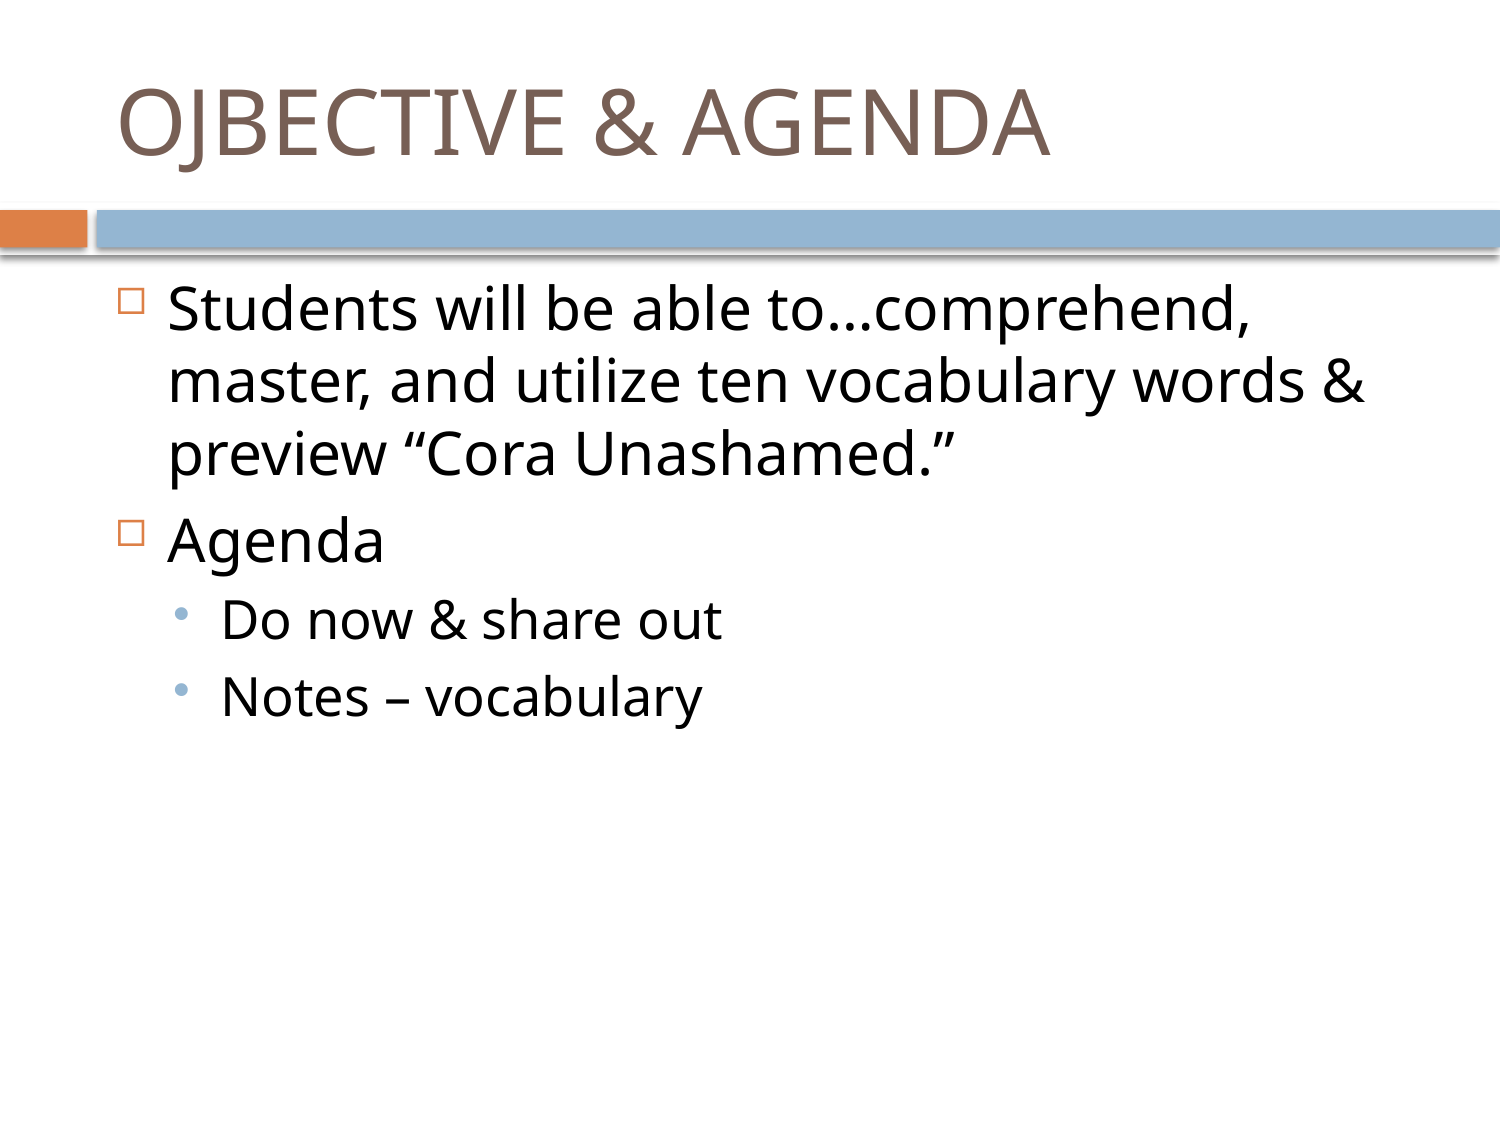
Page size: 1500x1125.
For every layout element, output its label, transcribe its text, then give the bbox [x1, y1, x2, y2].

title OJBECTIVE & AGENDA [100, 37, 1438, 200]
list Students will be able to…comprehend, master, and utilize ten vocabulary words & preview “Cora Unashamed.” Agenda Do now & share out Notes – vocabulary [100, 262, 1438, 1000]
